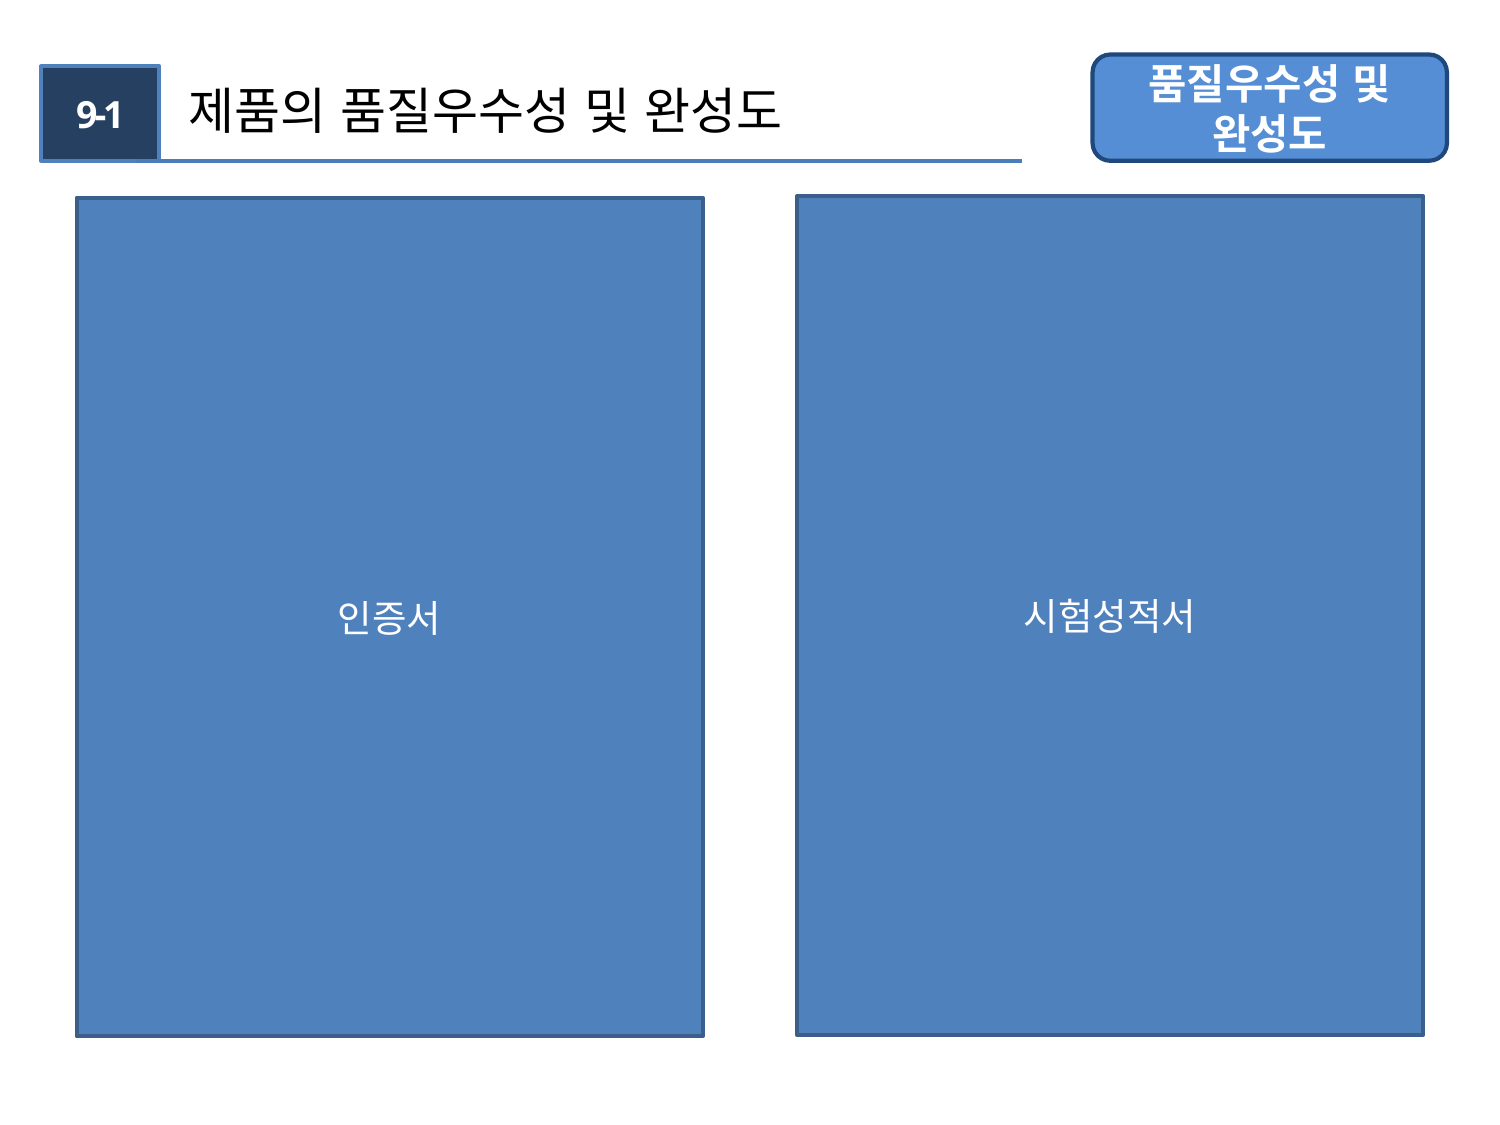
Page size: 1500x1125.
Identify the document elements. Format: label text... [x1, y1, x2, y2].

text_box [40, 66, 1022, 162]
text_box 시험성적서 [795, 194, 1425, 1037]
text_box 인증서 [75, 196, 705, 1038]
text_box 품질우수성 및 완성도 [1090, 52, 1450, 163]
